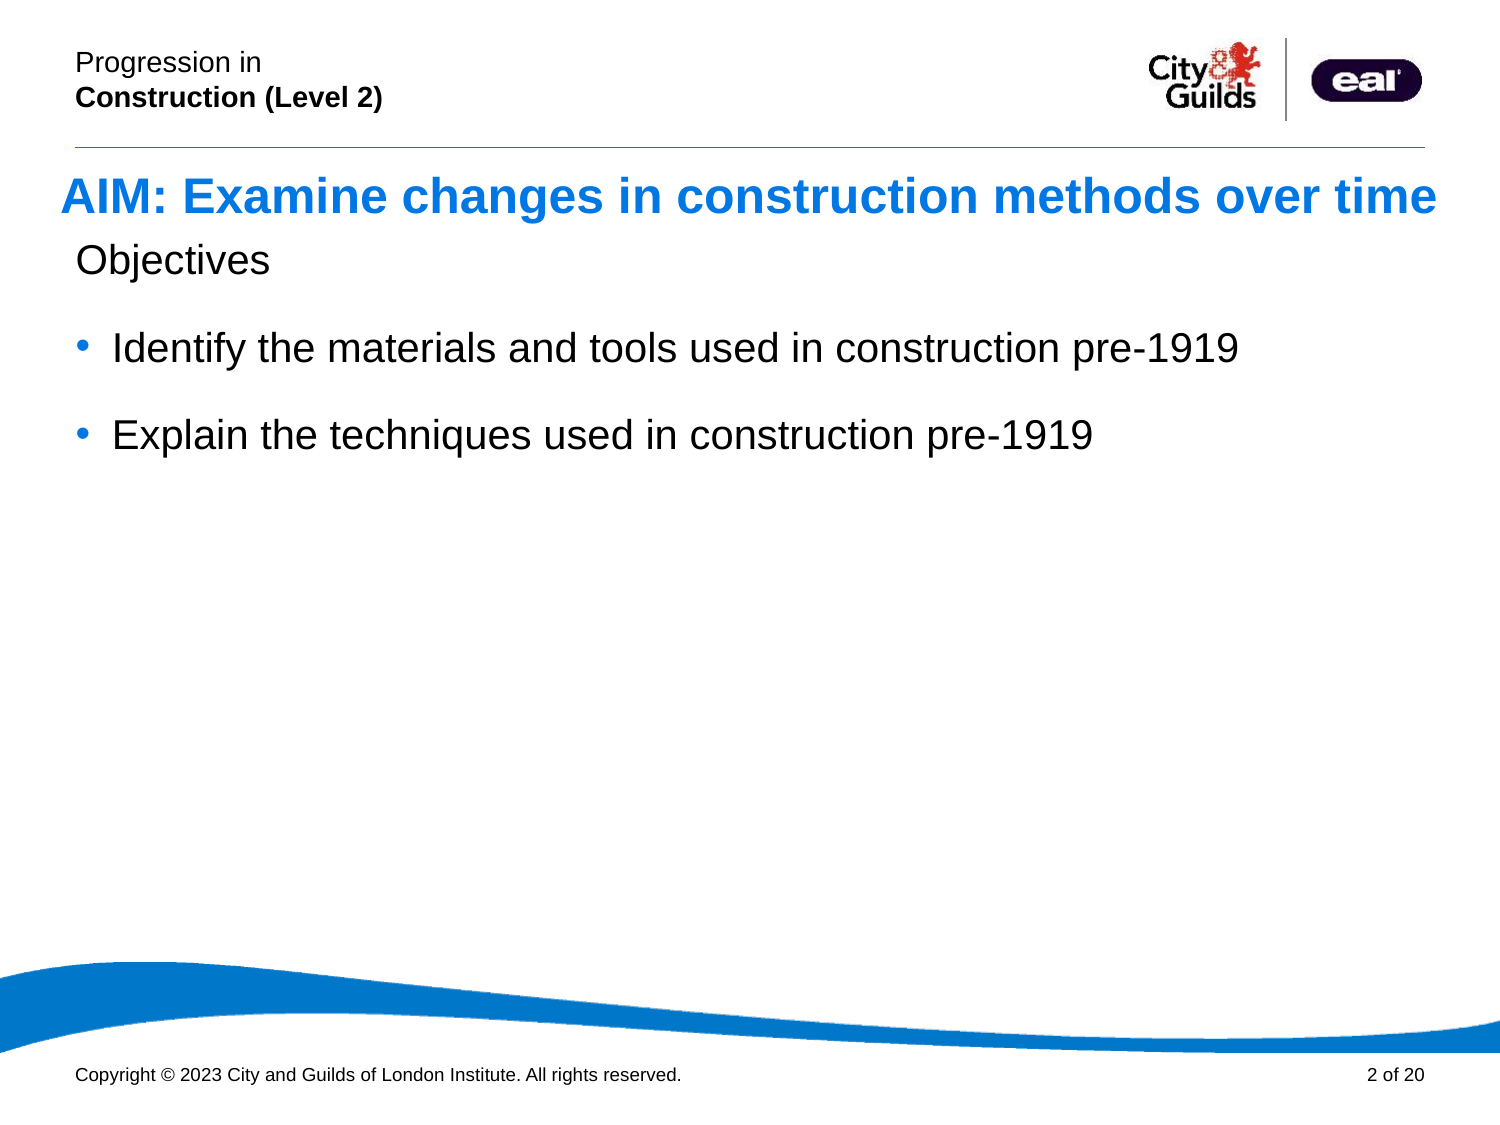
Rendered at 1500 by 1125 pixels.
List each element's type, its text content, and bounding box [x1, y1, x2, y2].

picture [0, 962, 1500, 1053]
picture [1149, 38, 1422, 121]
list Objectives Identify the materials and tools used in construction pre-1919 Explain the techniques used in construction pre-1919 [75, 216, 1425, 855]
title AIM: Examine changes in construction methods over time [60, 163, 1440, 227]
